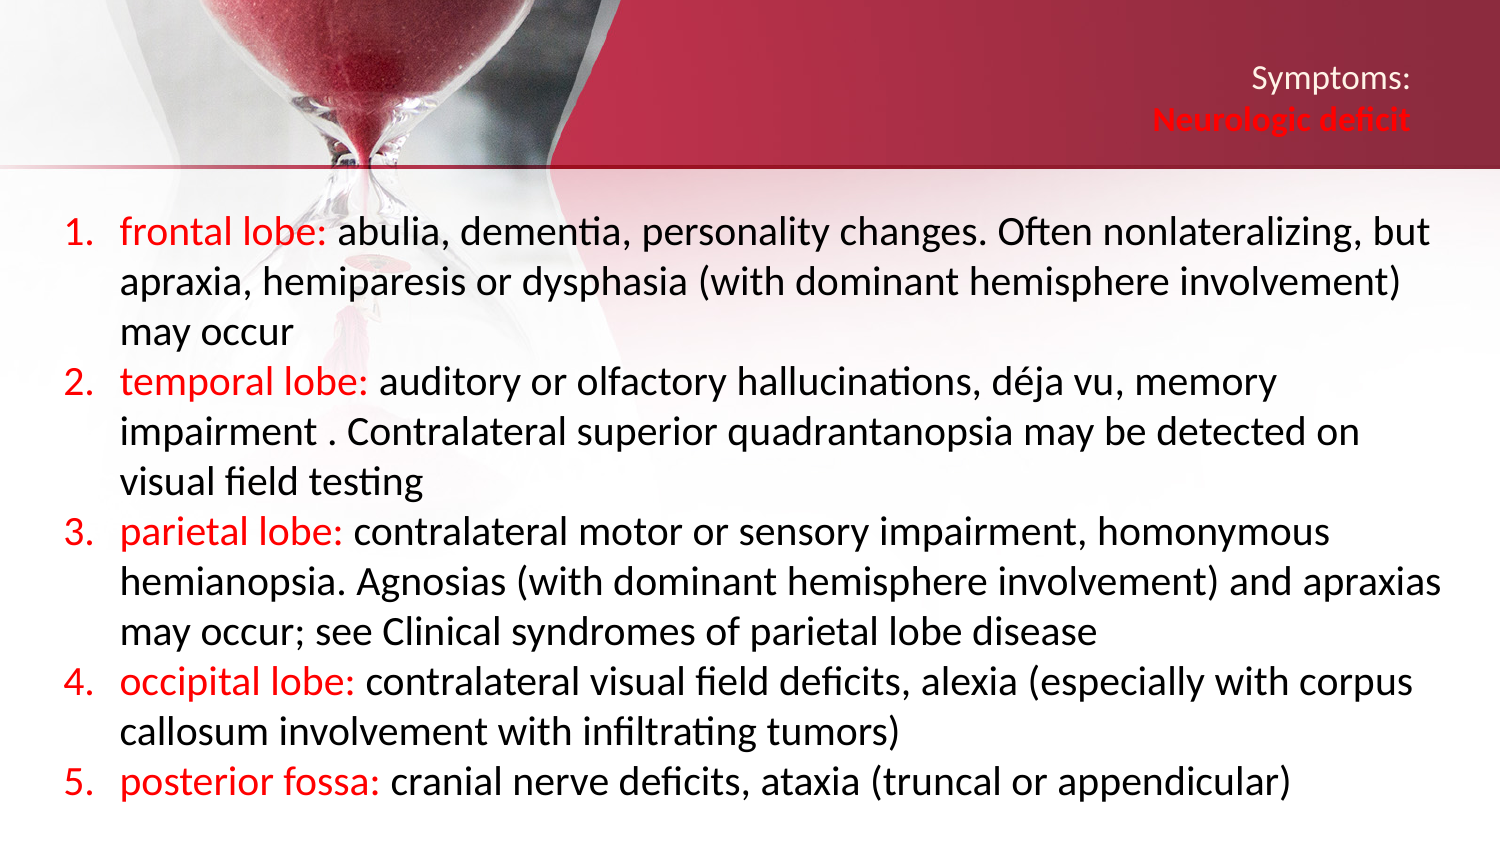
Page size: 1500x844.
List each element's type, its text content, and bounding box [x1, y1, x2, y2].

text_box frontal lobe: abulia, dementia, personality changes. Often nonlateralizing, but apraxia, hemiparesis or dysphasia (with dominant hemisphere involvement) may occur temporal lobe: auditory or olfactory hallucinations, déja vu, memory impairment . Contralateral superior quadrantanopsia may be detected on visual field testing parietal lobe: contralateral motor or sensory impairment, homonymous hemianopsia. Agnosias (with dominant hemisphere involvement) and apraxias may occur; see Clinical syndromes of parietal lobe disease occipital lobe: contralateral visual field deficits, alexia (especially with corpus callosum involvement with infiltrating tumors) posterior fossa: cranial nerve deficits, ataxia (truncal or appendicular) [48, 196, 1477, 812]
title Symptoms: Neurologic deficit [73, 46, 1427, 147]
picture [0, 0, 1500, 844]
